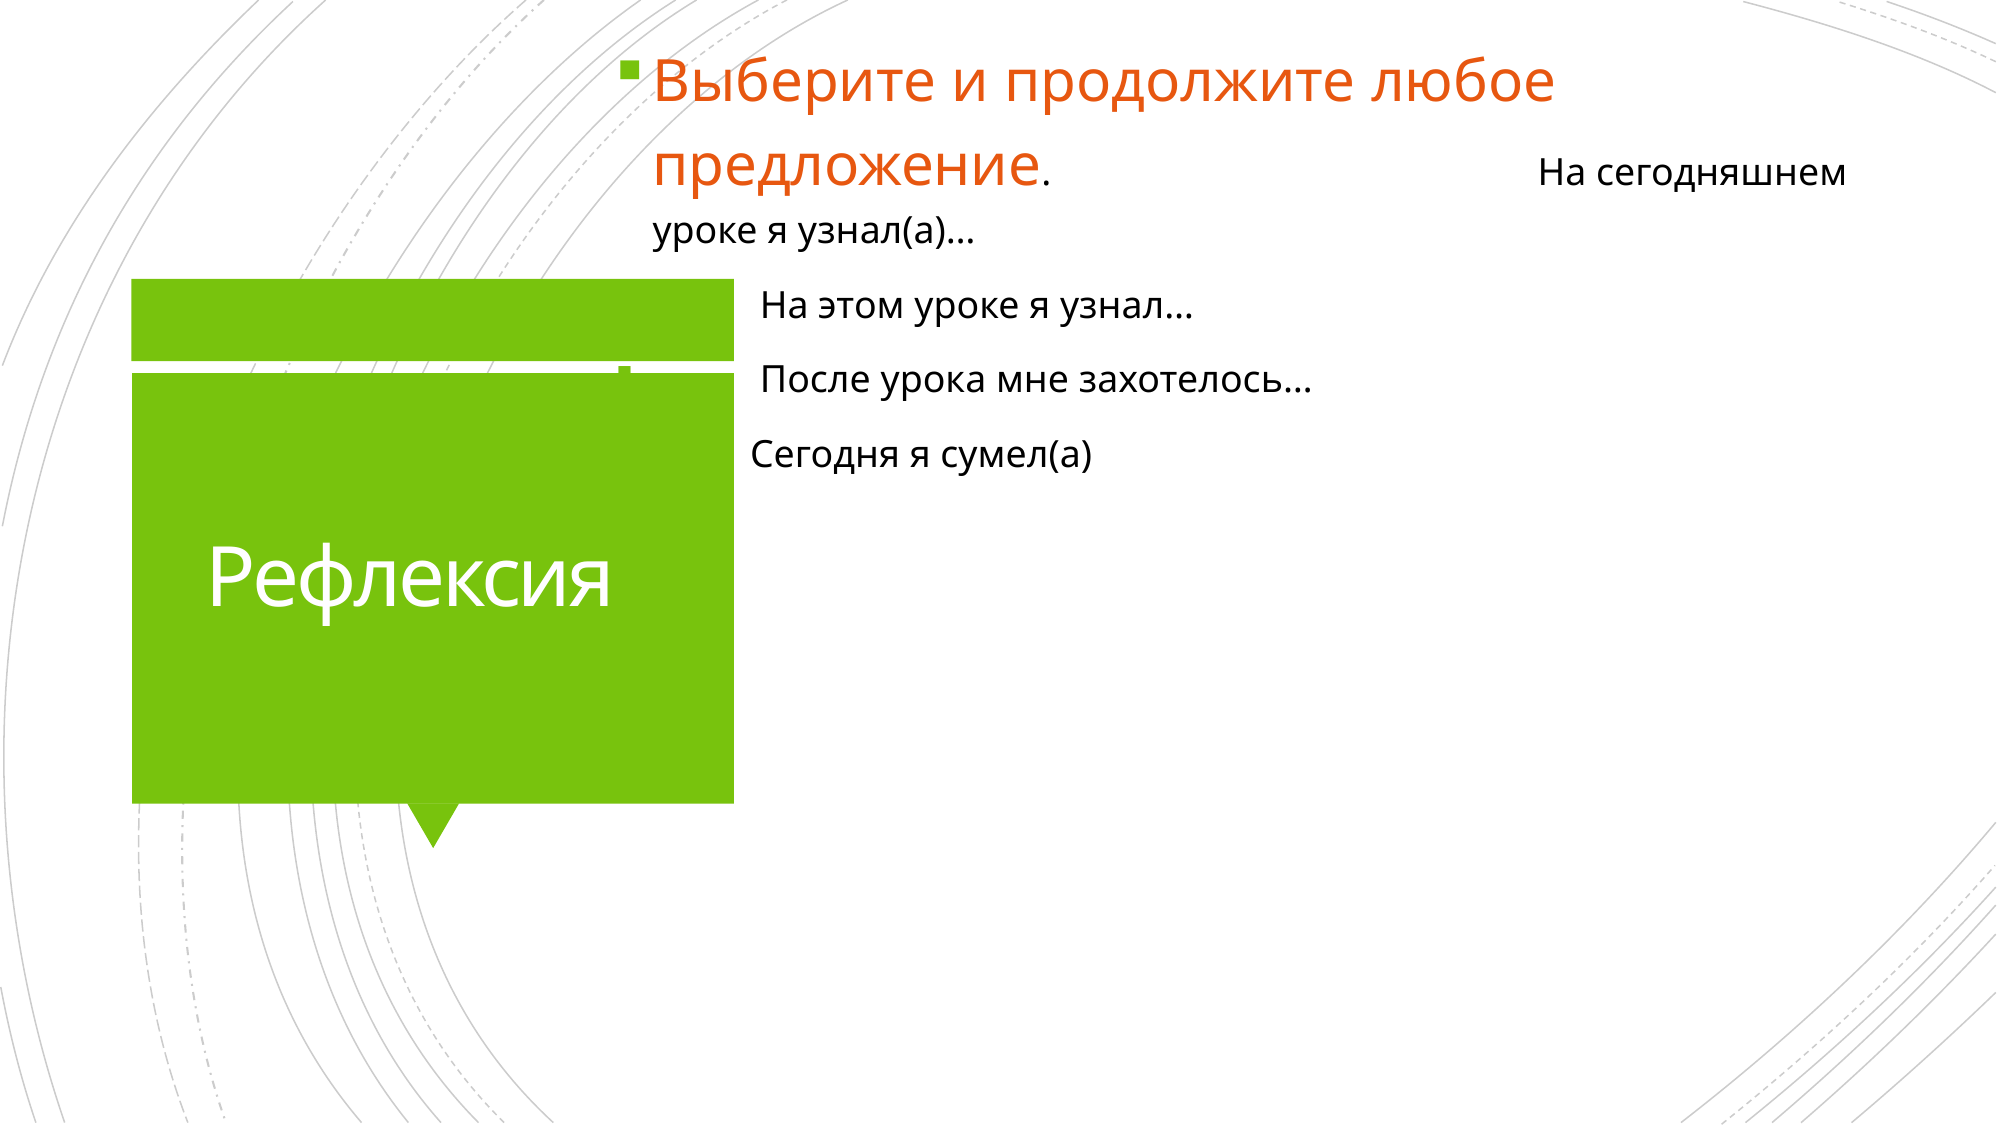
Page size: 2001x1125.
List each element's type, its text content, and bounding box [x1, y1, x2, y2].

title Рефлексия [119, 373, 721, 789]
list Выберите и продолжите любое предложение. На сегодняшнем уроке я узнал(а)… На этом уроке я узнал… После урока мне захотелось… Сегодня я сумел(а) [600, 21, 1979, 523]
